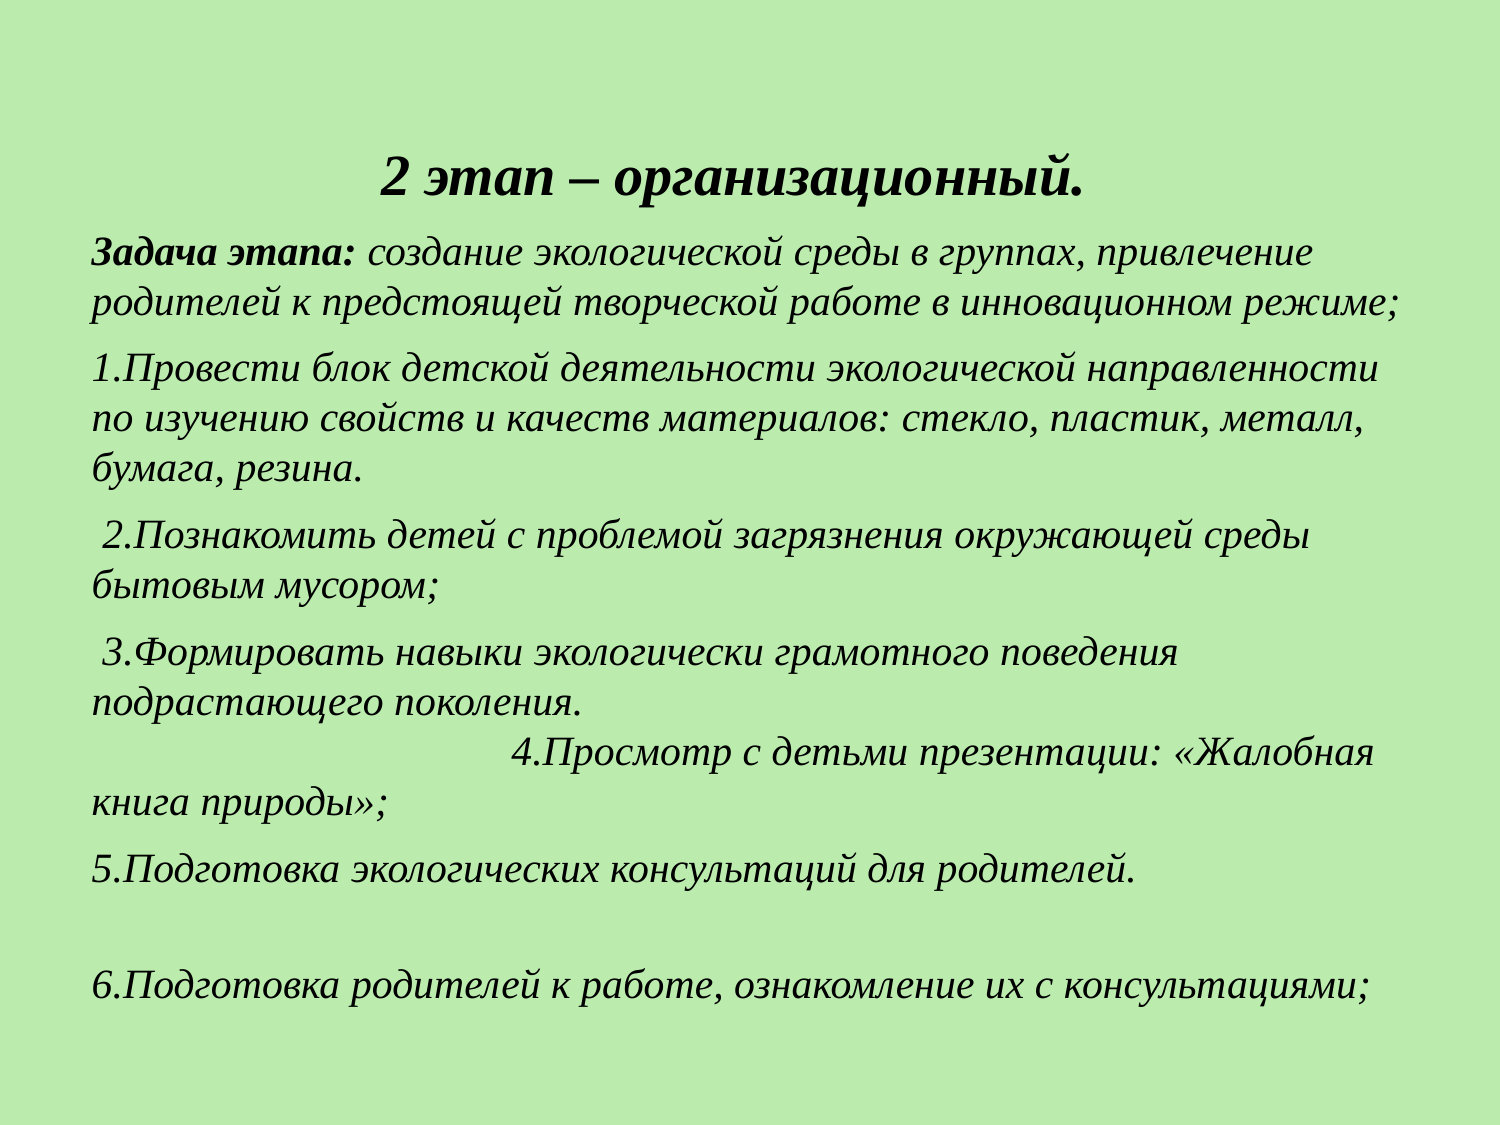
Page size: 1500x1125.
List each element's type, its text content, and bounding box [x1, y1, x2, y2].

list 2 этап – организационный. Задача этапа: создание экологической среды в группах, привлечение родителей к предстоящей творческой работе в инновационном режиме; 1.Провести блок детской деятельности экологической направленности по изучению свойств и качеств материалов: стекло, пластик, металл, бумага, резина. 2.Познакомить детей с проблемой загрязнения окружающей среды бытовым мусором; 3.Формировать навыки экологически грамотного поведения подрастающего поколения. 4.Просмотр с детьми презентации: «Жалобная книга природы»; 5.Подготовка экологических консультаций для родителей. 6.Подготовка родителей к работе, ознакомление их с консультациями; [76, 42, 1436, 1048]
